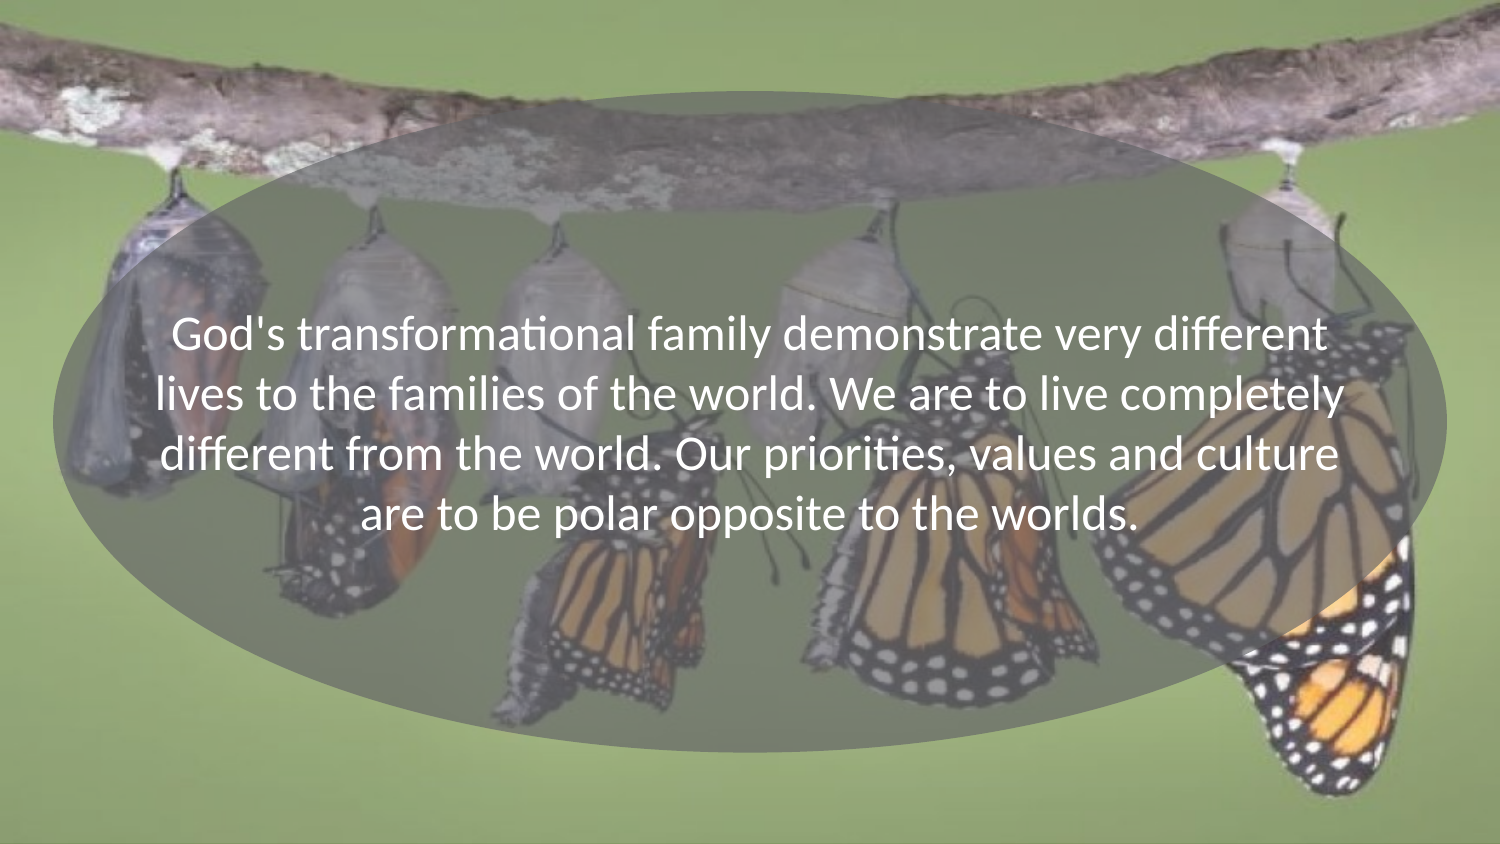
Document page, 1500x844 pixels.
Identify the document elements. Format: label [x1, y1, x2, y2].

picture [0, 0, 1500, 844]
text_box [52, 90, 1448, 753]
